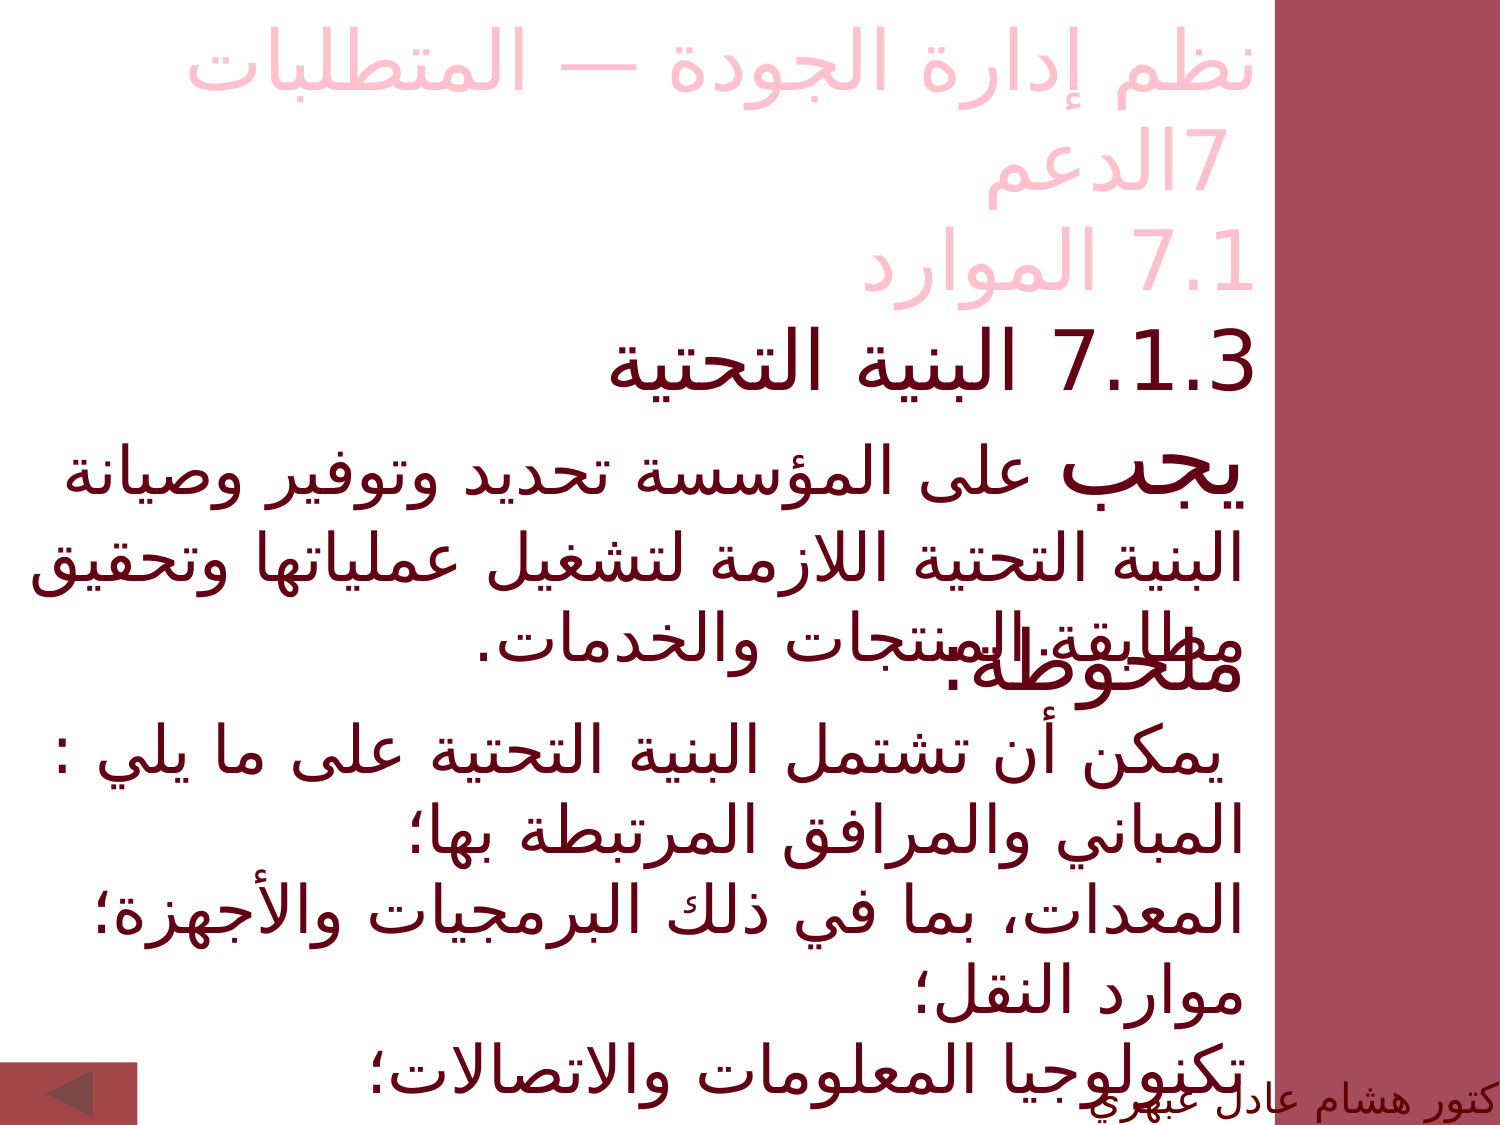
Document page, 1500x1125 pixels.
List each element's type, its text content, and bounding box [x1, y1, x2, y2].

text_box الدكتور هشام عادل عبهري [1073, 1064, 1500, 1125]
text_box [0, 1060, 140, 1125]
text_box يجب على المؤسسة تحديد وتوفير وصيانة البنية التحتية اللازمة لتشغيل عملياتها وتحقيق مطابقة المنتجات والخدمات. [12, 387, 1263, 600]
text_box نظم إدارة الجودة — المتطلبات 7الدعم 7.1 الموارد 7.1.3 البنية التحتية [0, 0, 1275, 415]
text_box [1273, 0, 1500, 1064]
text_box ملحوظة: يمكن أن تشتمل البنية التحتية على ما يلي : المباني والمرافق المرتبطة بها؛ المعدات، بما في ذلك البرمجيات والأجهزة؛ موارد النقل؛ تكنولوجيا المعلومات والاتصالات؛ [12, 600, 1263, 1115]
